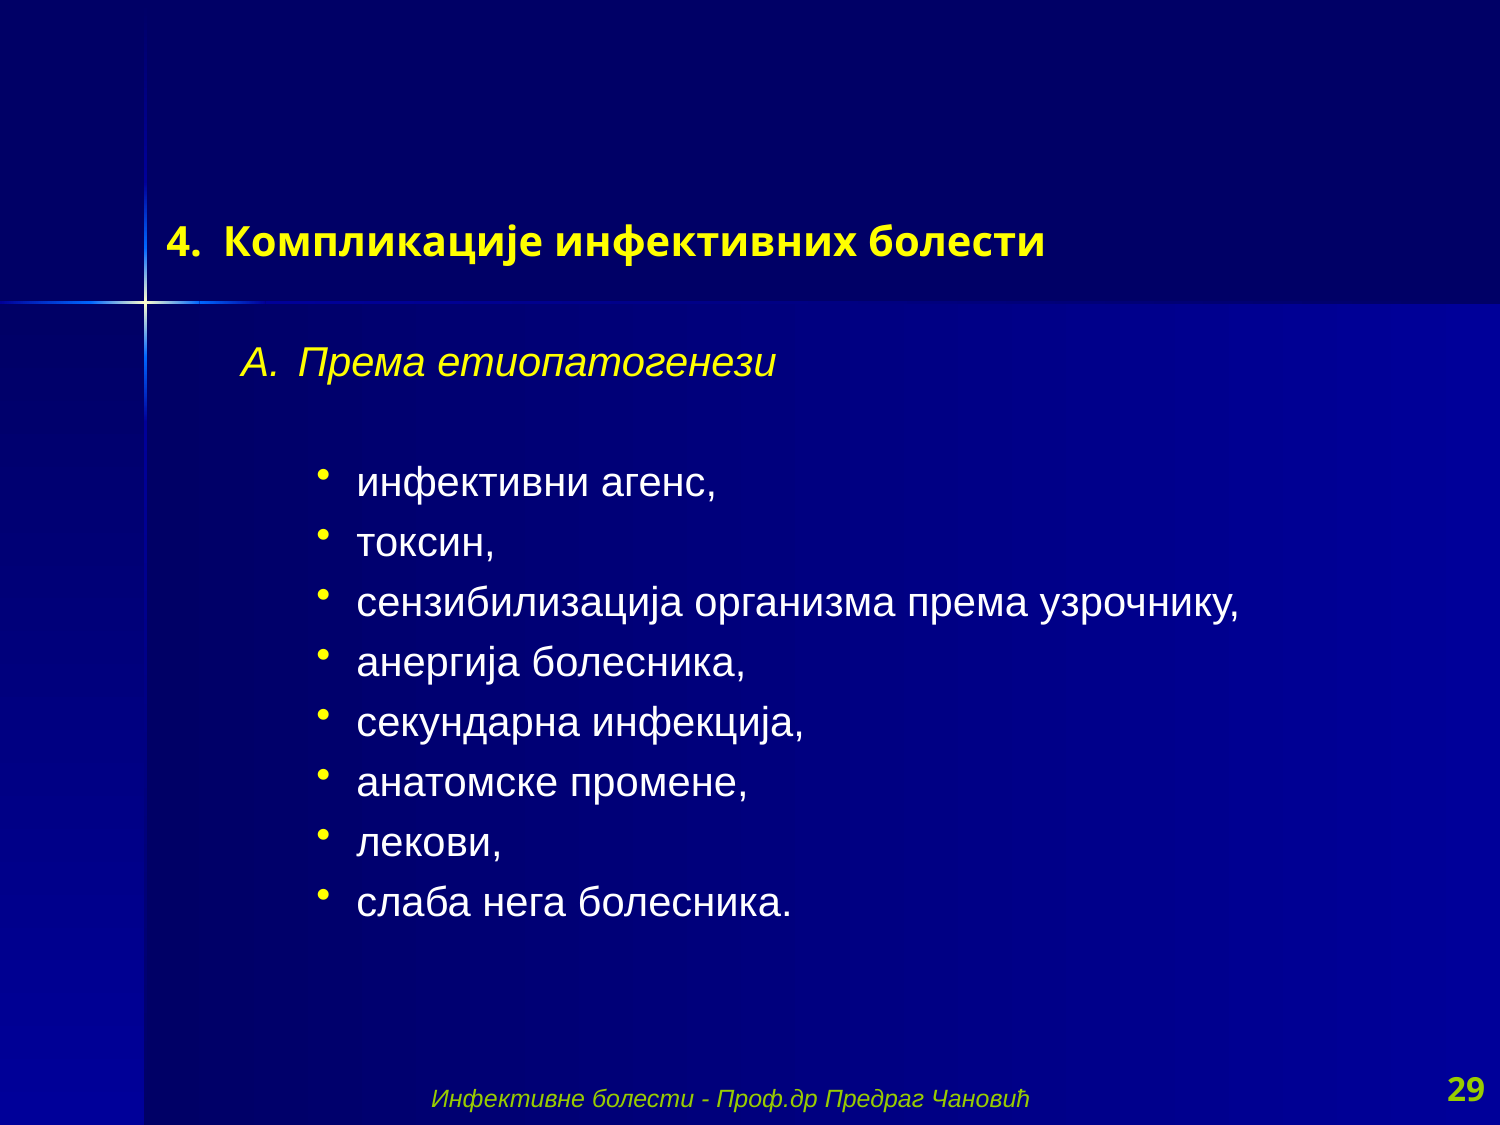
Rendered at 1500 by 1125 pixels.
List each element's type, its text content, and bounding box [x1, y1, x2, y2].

text_box Компликације инфективних болести Према етиопатогенези инфективни агенс, токсин, сензибилизација организма према узрочнику, анергија болесника, секундарна инфекција, анатомске промене, лекови, слаба нега болесника. [151, 197, 1399, 932]
footer Инфективне болести - Проф.др Предраг Чановић [412, 1074, 1051, 1125]
slide_number 29 [1354, 1059, 1500, 1125]
